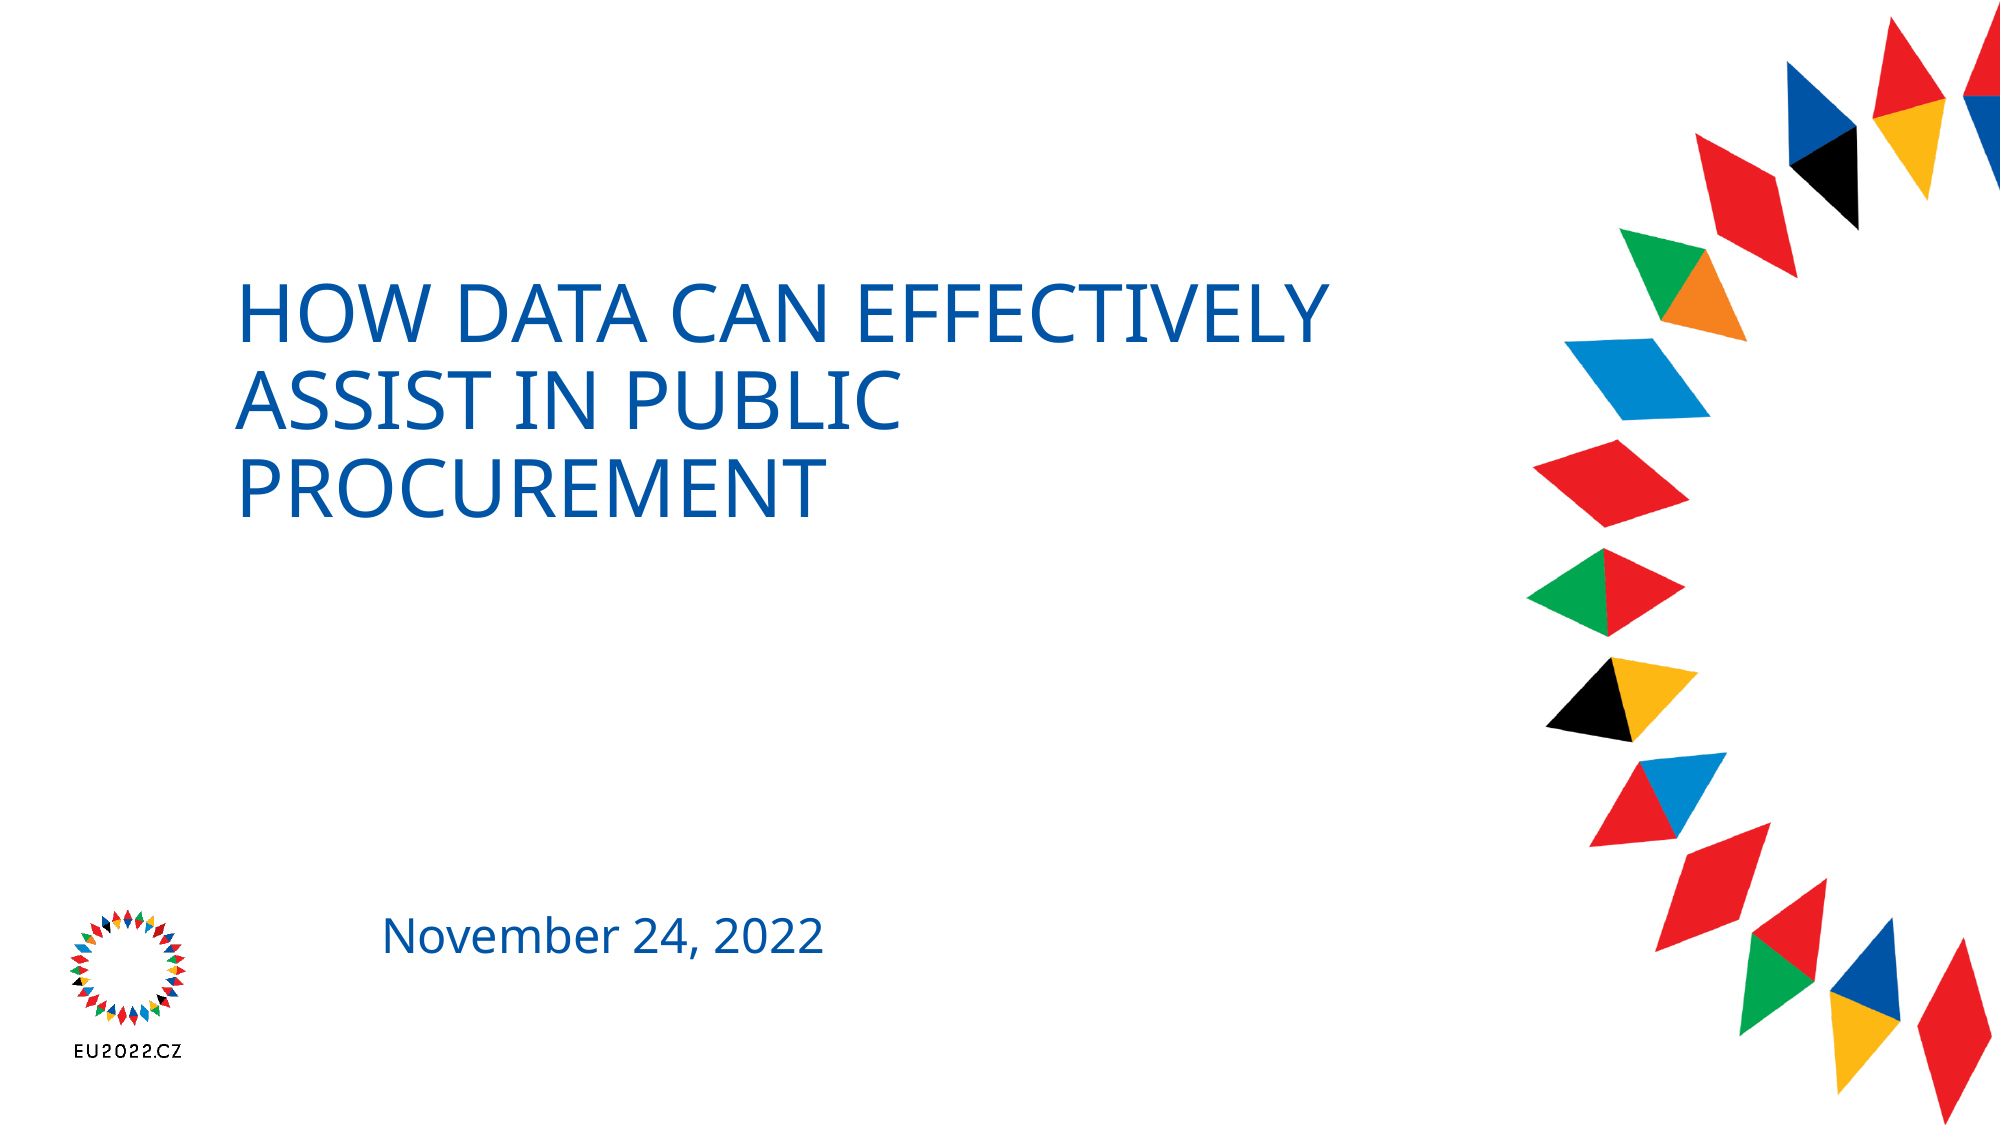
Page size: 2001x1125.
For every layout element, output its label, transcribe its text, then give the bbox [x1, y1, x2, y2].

picture [1526, 1, 2000, 1125]
title How Data Can Effectively Assist in Public Procurement November 24, 2022 [220, 259, 1497, 979]
picture [69, 909, 186, 1058]
